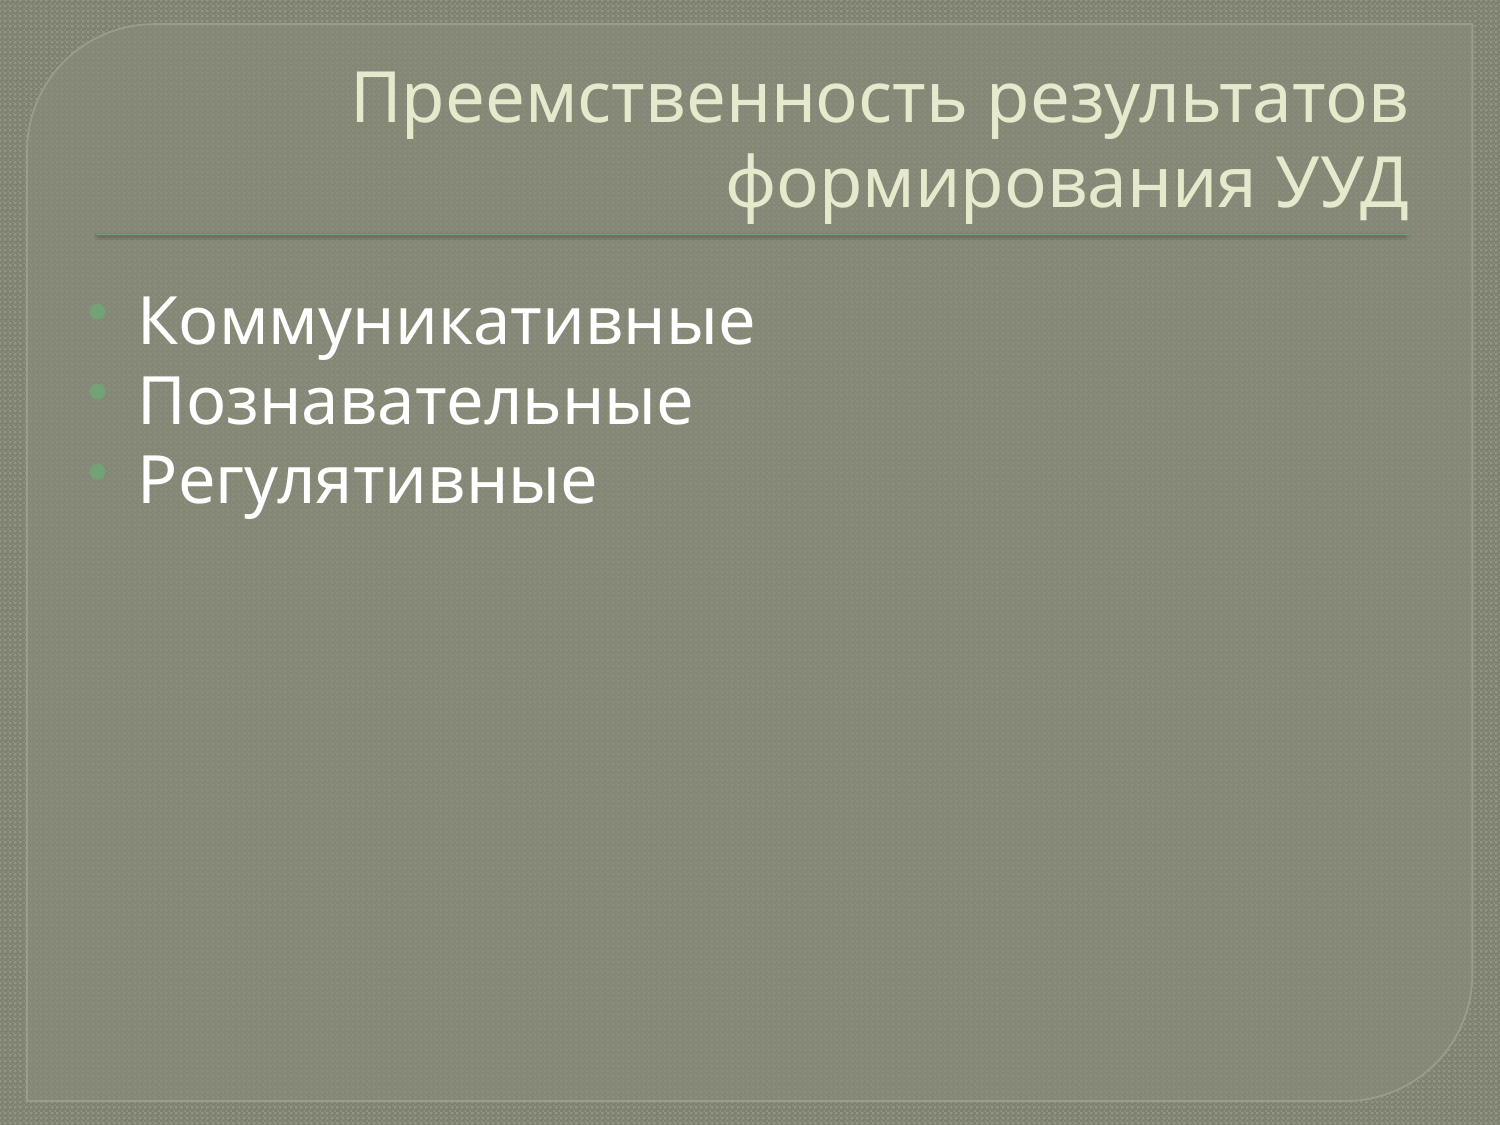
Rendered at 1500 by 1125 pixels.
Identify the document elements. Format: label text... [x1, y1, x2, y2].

list Коммуникативные Познавательные Регулятивные [75, 270, 1425, 1013]
title Преемственность результатов формирования УУД [75, 41, 1425, 230]
